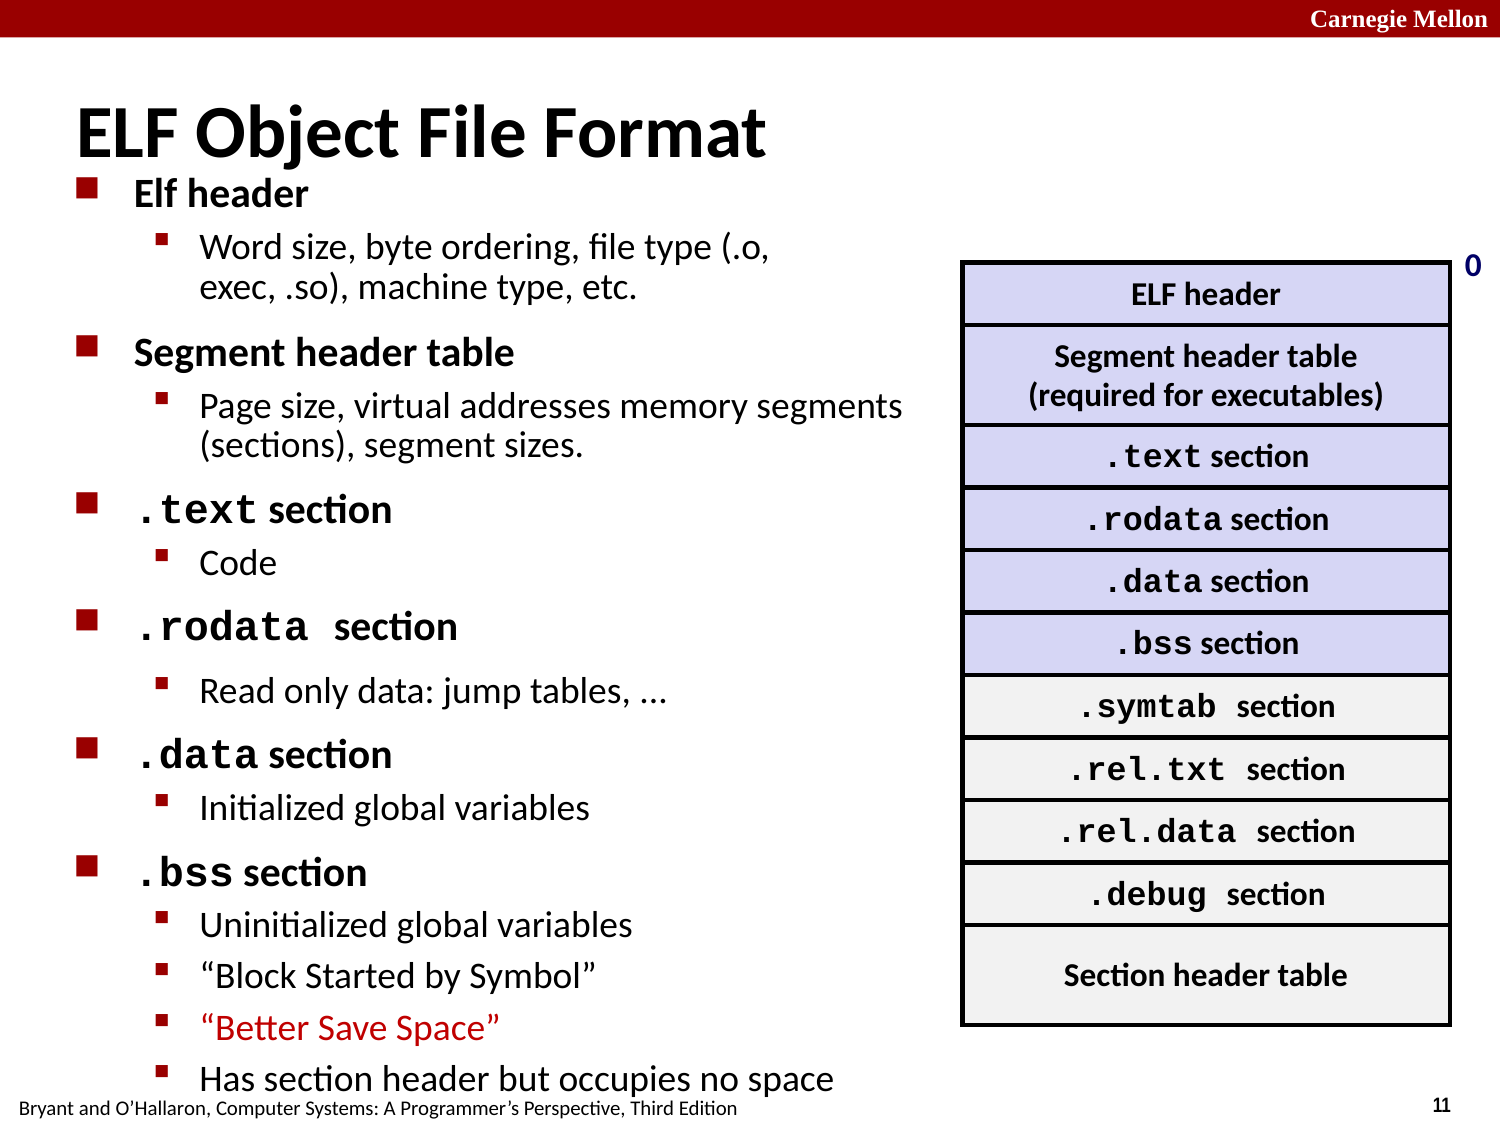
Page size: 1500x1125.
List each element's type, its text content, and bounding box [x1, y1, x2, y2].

text_box ELF header [962, 262, 1450, 324]
text_box .bss section [962, 613, 1450, 674]
title ELF Object File Format [60, 63, 1492, 192]
text_box .data section [962, 549, 1450, 613]
list Elf header Word size, byte ordering, file type (.o, exec, .so), machine type, etc. Segment header table Page size, virtual addresses memory segments (sections), segment sizes. .text section Code .rodata section Read only data: jump tables, ... .data section Initialized global variables .bss section Uninitialized global variables “Block Started by Symbol” “Better Save Space” Has section header but occupies no space [62, 166, 941, 1051]
text_box Section header table [962, 924, 1450, 1025]
text_box .rel.data section [962, 799, 1450, 862]
text_box .rodata section [962, 487, 1450, 549]
text_box 0 [1450, 237, 1497, 292]
text_box Segment header table (required for executables) [962, 324, 1450, 424]
text_box .text section [962, 424, 1450, 487]
text_box .rel.txt section [962, 737, 1450, 799]
text_box .debug section [962, 862, 1450, 924]
text_box .symtab section [962, 674, 1450, 737]
